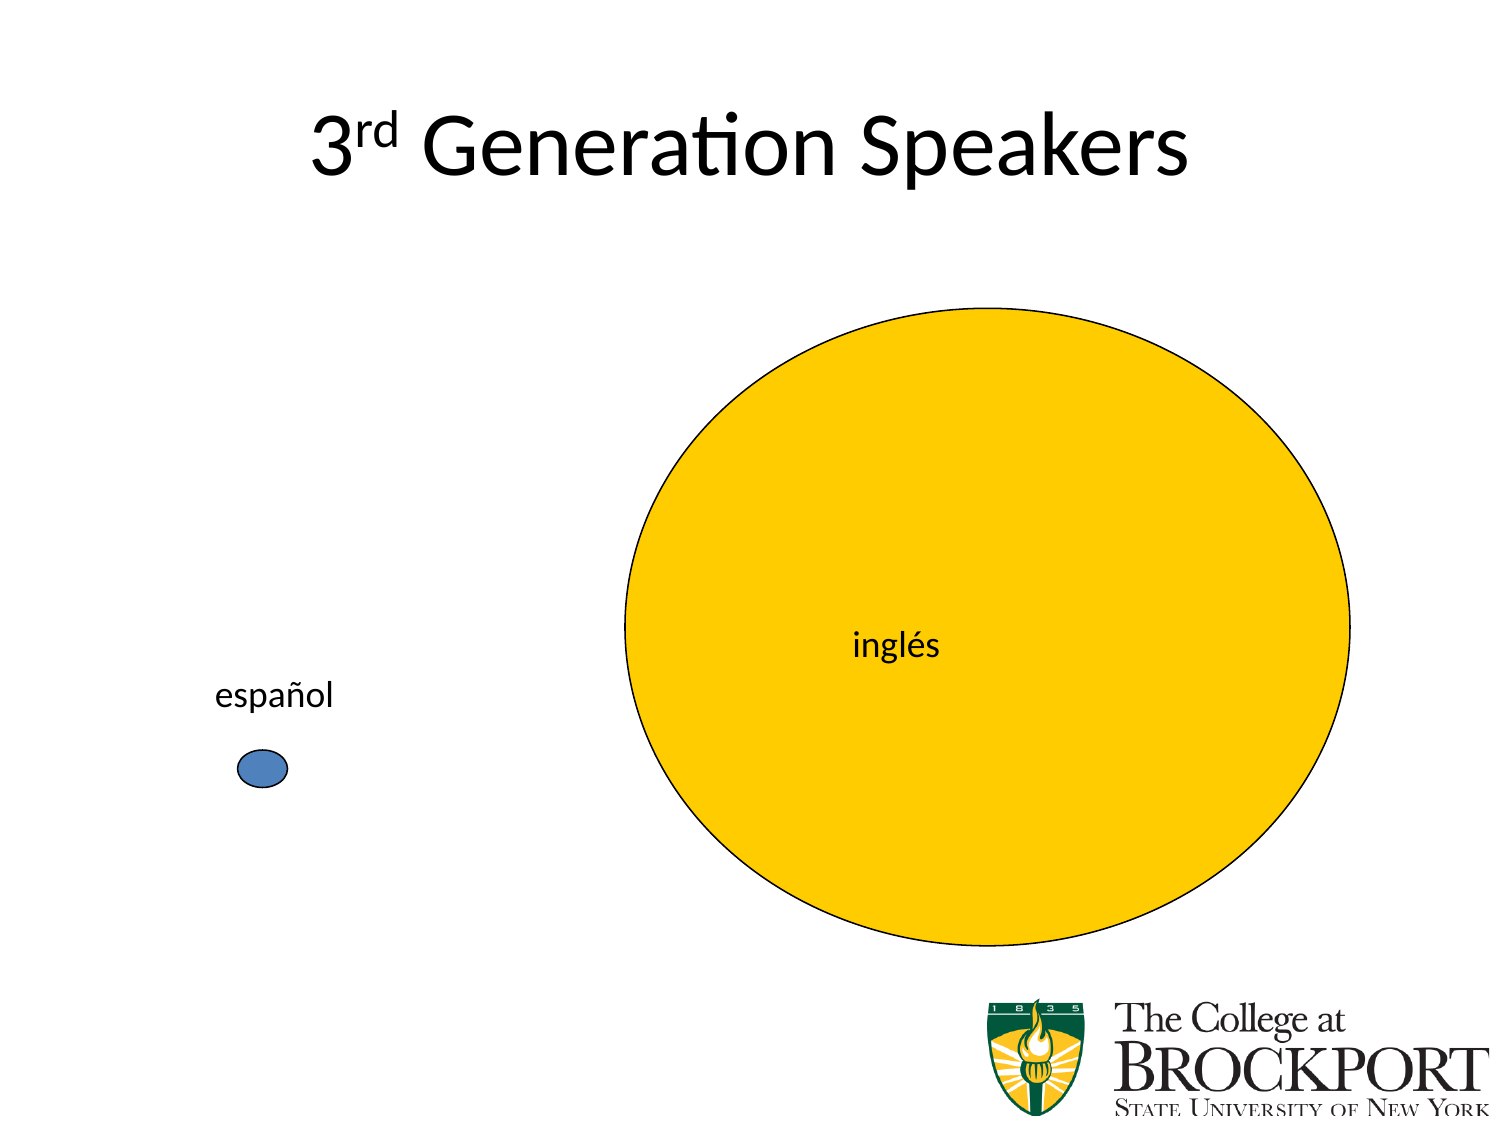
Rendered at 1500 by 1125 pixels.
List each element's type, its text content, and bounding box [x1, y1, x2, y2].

text_box [624, 308, 1351, 946]
title 3rd Generation Speakers [75, 45, 1425, 233]
text_box [237, 750, 288, 788]
text_box inglés [837, 612, 1200, 673]
text_box español [199, 662, 438, 723]
